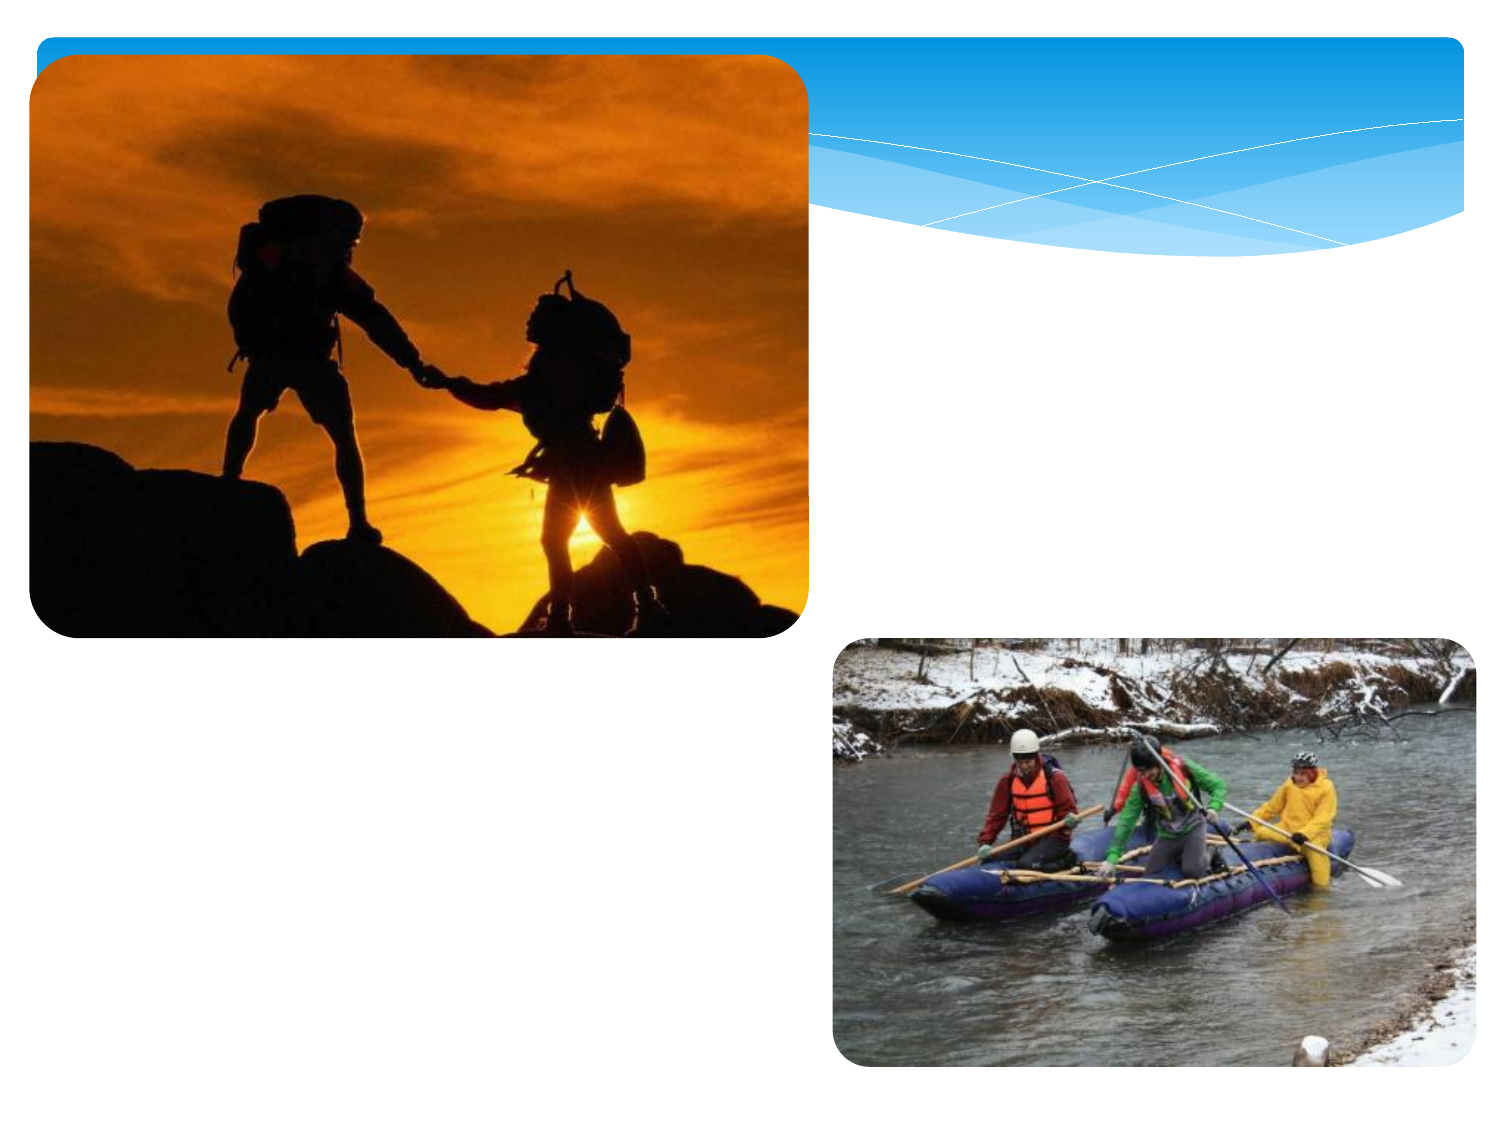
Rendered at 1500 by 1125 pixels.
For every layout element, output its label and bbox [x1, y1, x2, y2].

picture [832, 637, 1477, 1068]
picture [29, 54, 809, 639]
